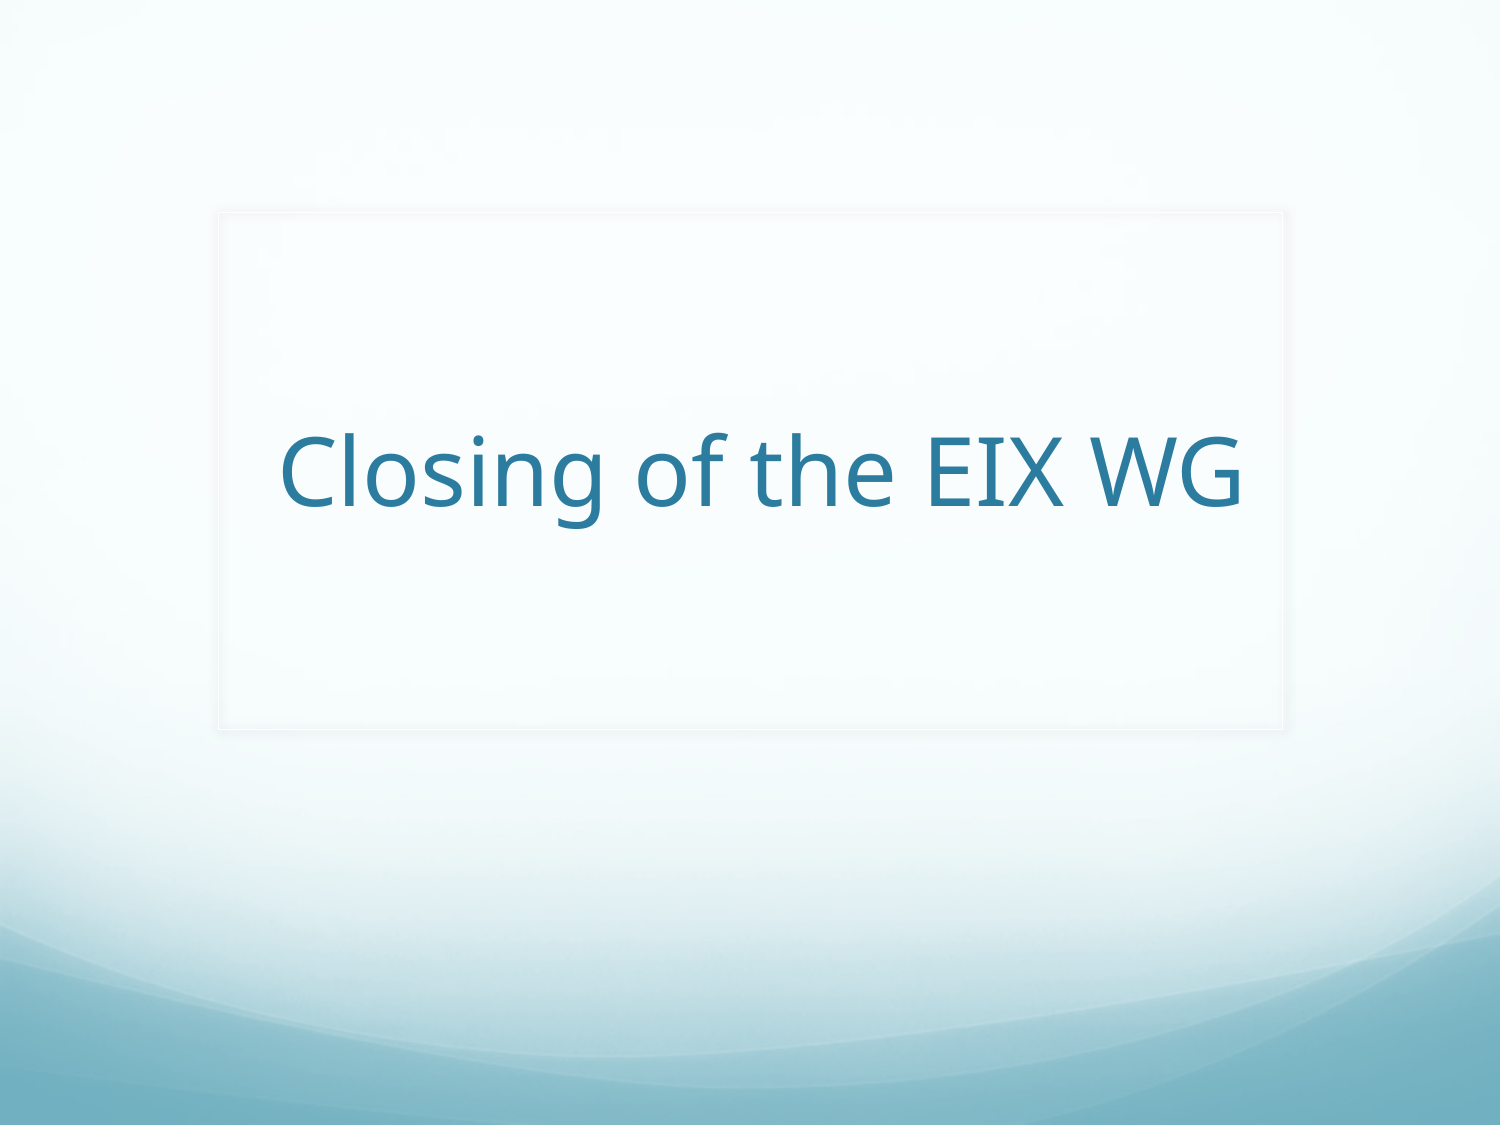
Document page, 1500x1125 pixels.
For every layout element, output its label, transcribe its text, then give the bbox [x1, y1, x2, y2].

title Closing of the EIX WG [217, 249, 1283, 533]
